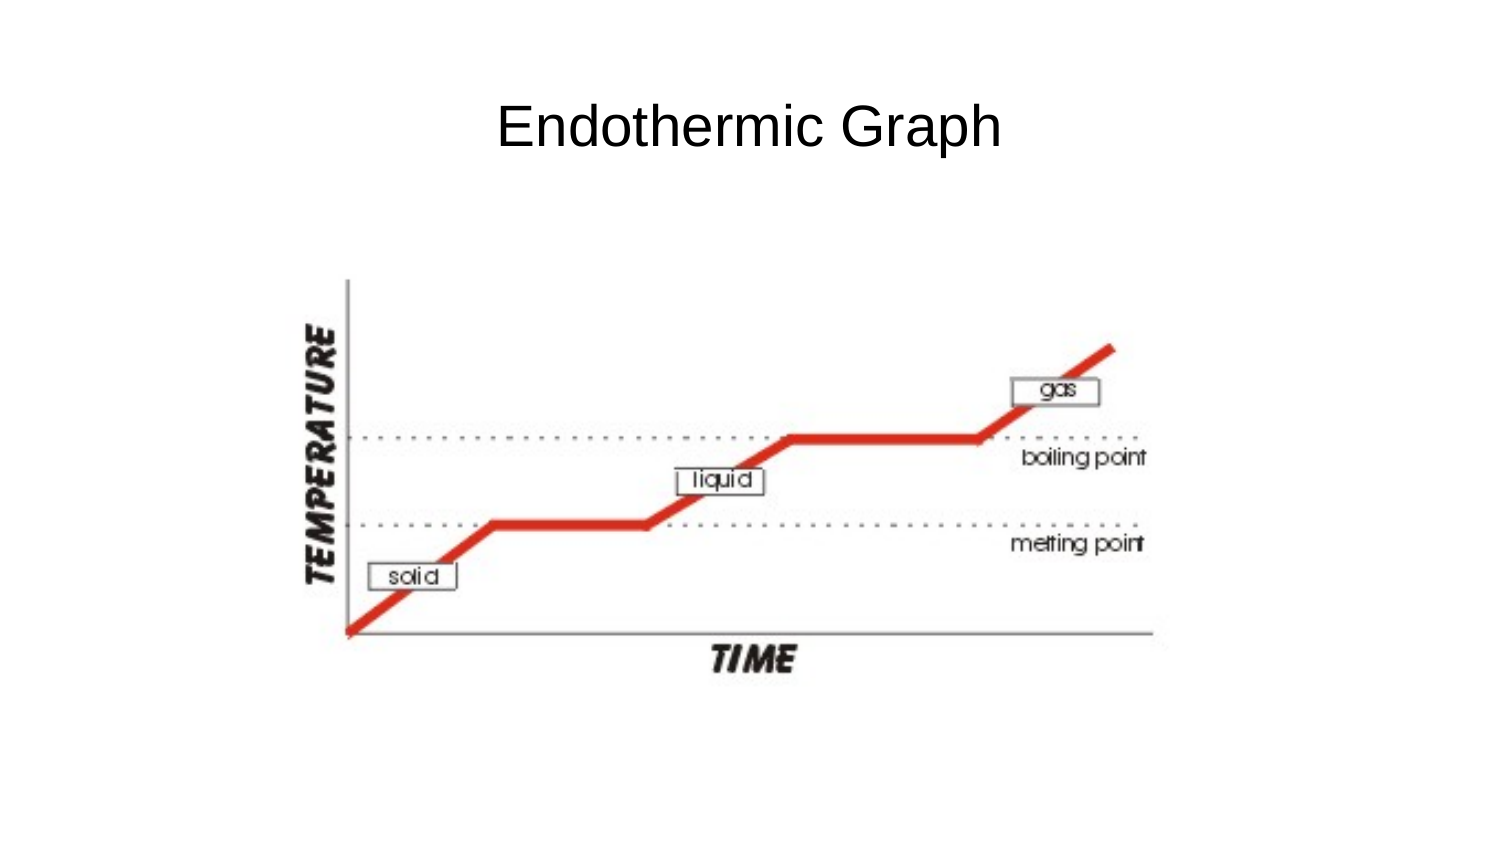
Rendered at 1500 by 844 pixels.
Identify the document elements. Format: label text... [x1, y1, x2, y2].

title Endothermic Graph [51, 72, 1449, 167]
picture [251, 227, 1200, 711]
